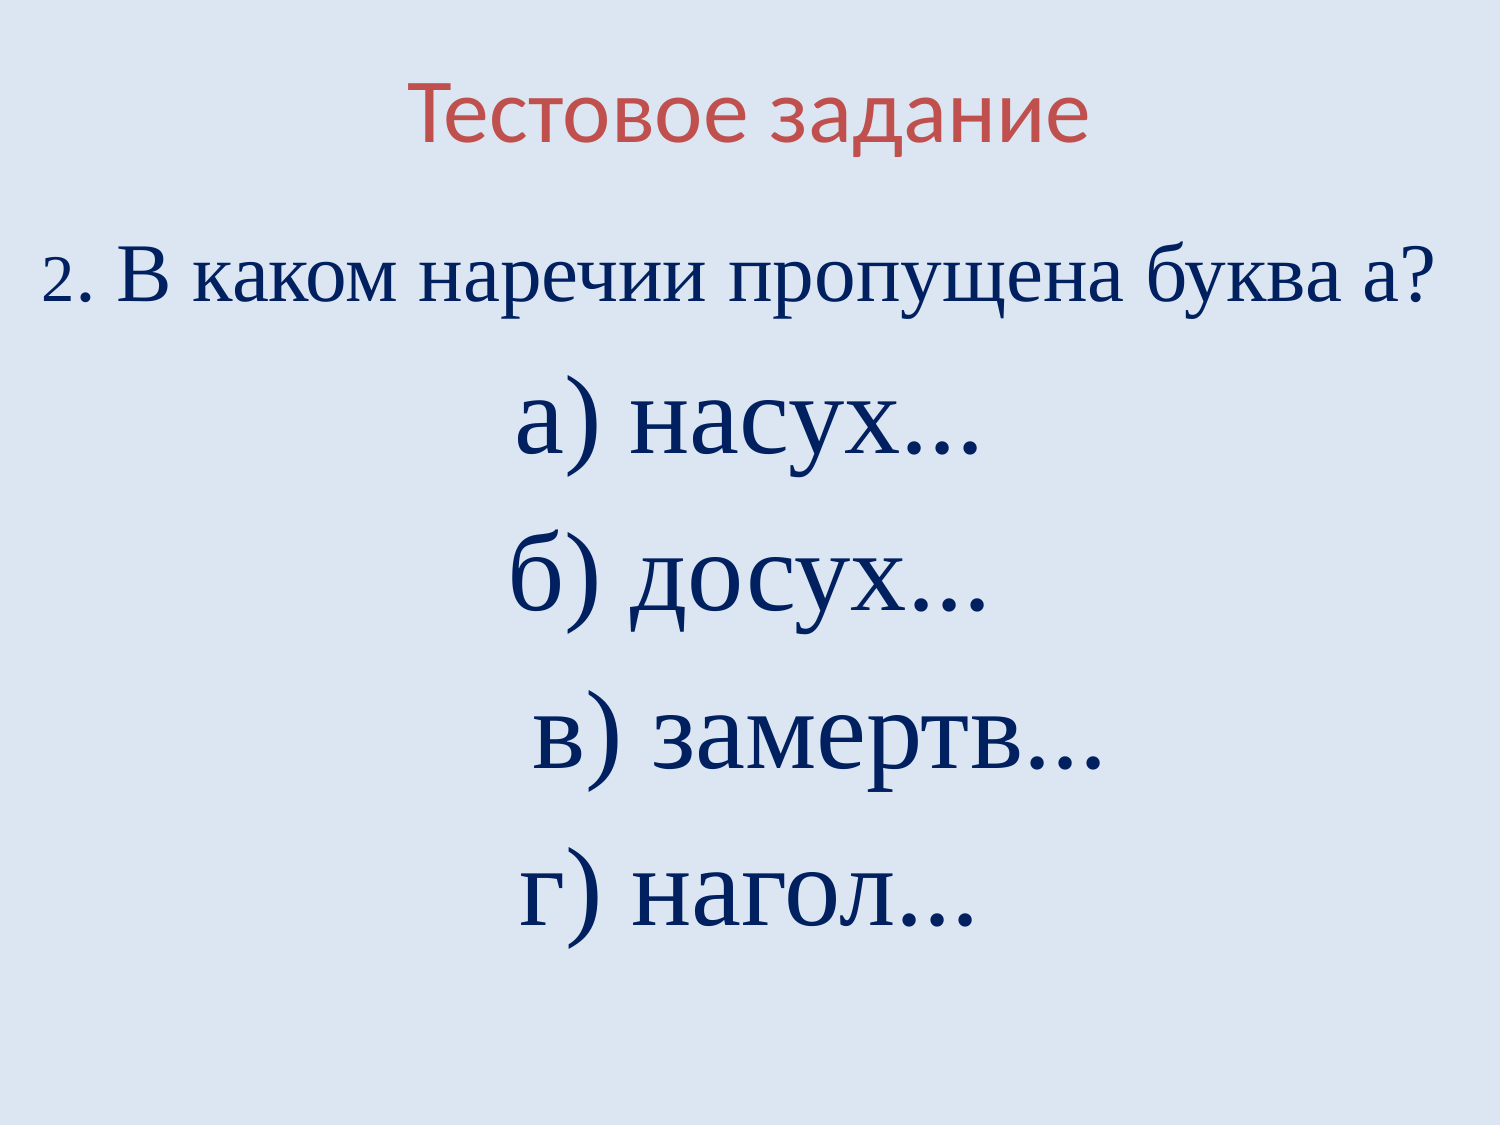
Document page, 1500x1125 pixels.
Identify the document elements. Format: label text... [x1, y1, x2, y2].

title Тестовое задание [0, 0, 1500, 210]
subtitle 2. В каком наречии пропущена буква а? а) насух... б) досух... в) замертв... г) нагол... [0, 210, 1500, 1125]
